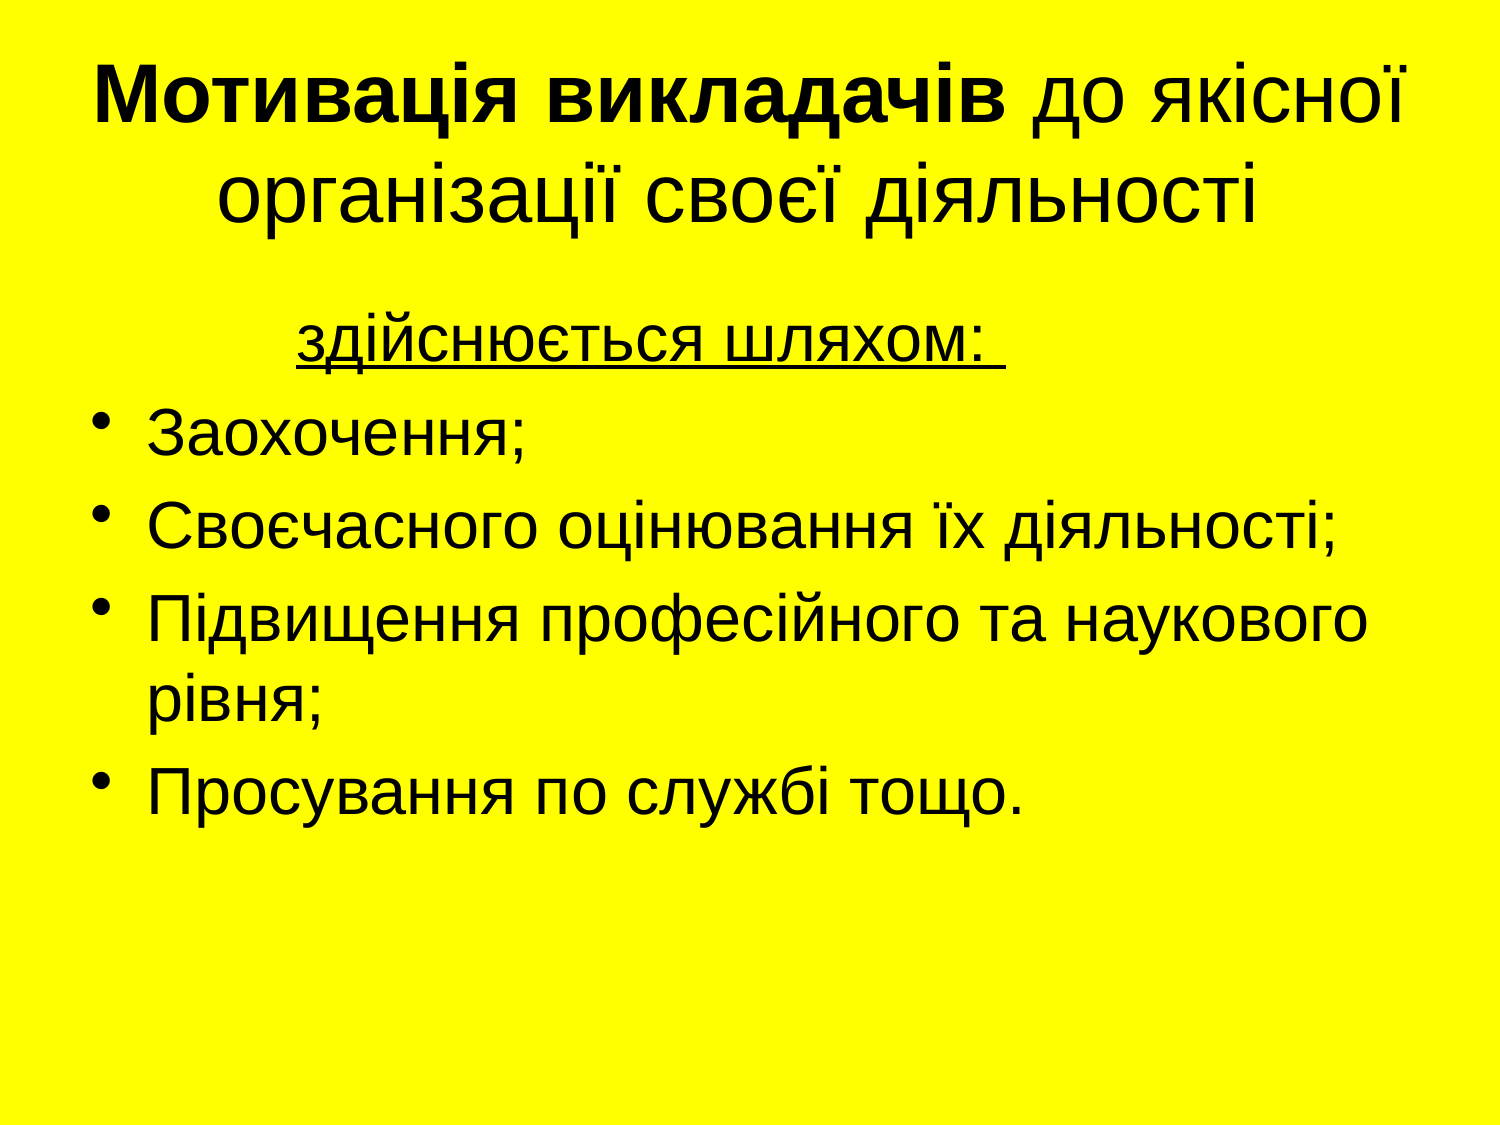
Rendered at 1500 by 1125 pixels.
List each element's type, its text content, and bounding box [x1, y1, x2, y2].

title Мотивація викладачів до якісної організації своєї діяльності [0, 45, 1500, 233]
list здійснюється шляхом: Заохочення; Своєчасного оцінювання їх діяльності; Підвищення професійного та наукового рівня; Просування по службі тощо. [75, 287, 1425, 1030]
